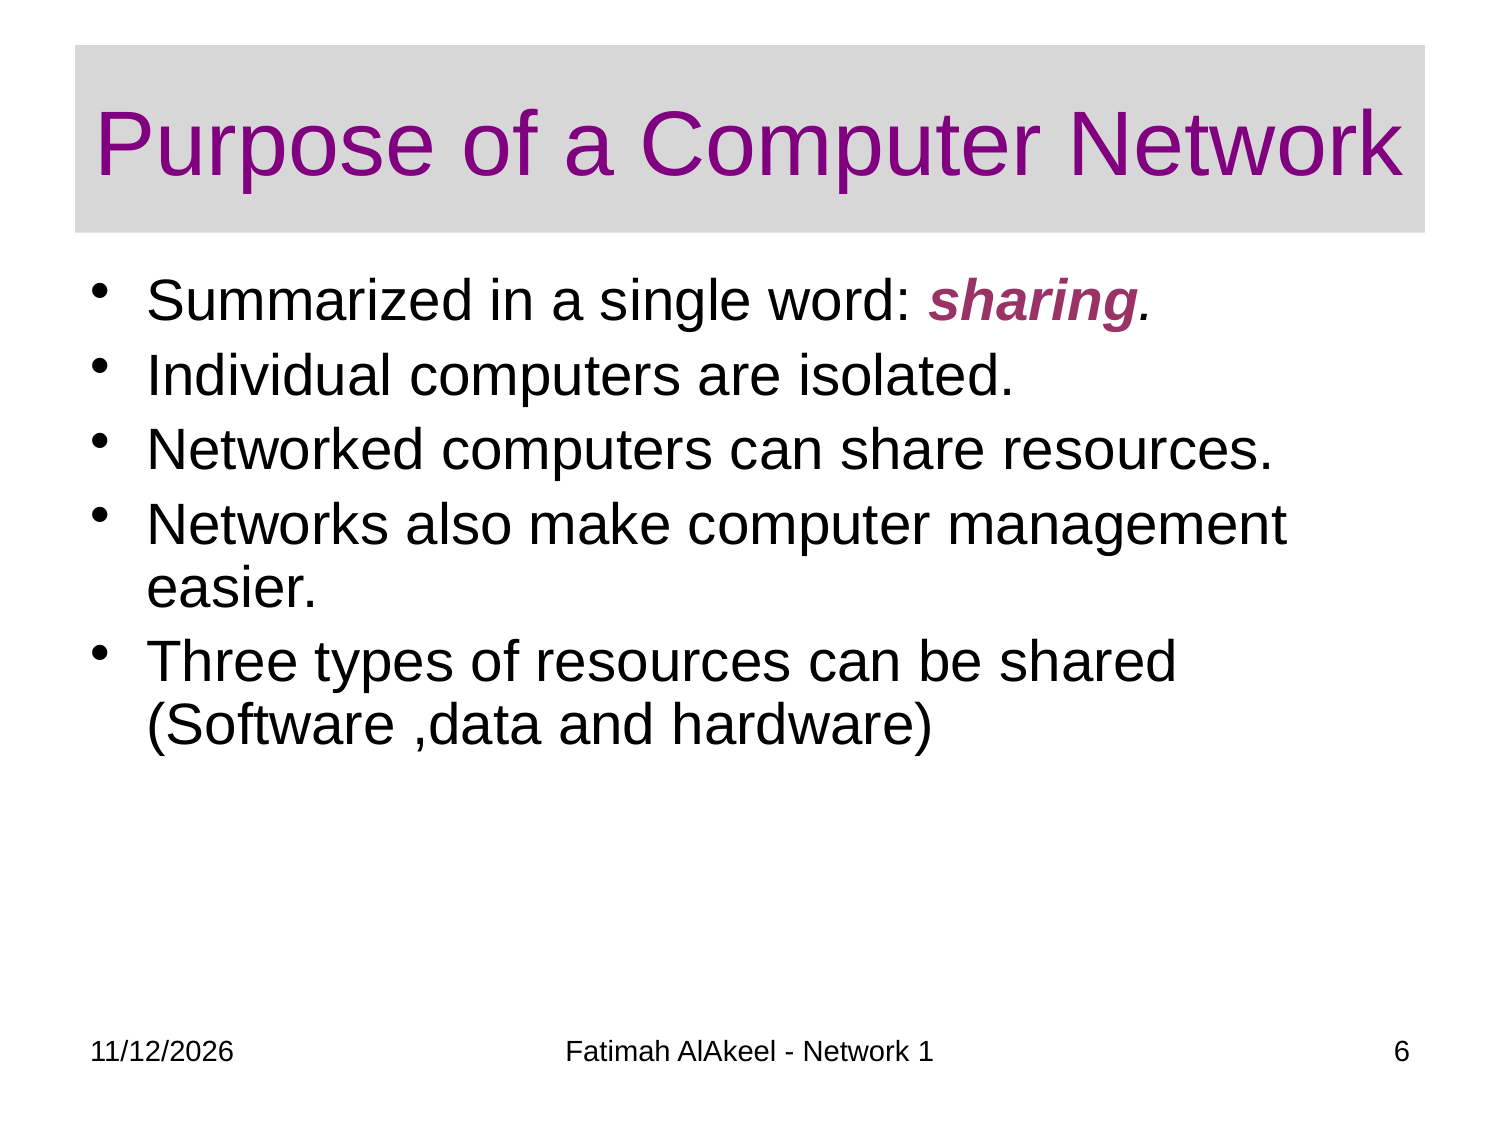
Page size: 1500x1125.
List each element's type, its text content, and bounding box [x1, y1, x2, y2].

slide_number 6 [1074, 1024, 1426, 1103]
title Purpose of a Computer Network [74, 44, 1426, 233]
list Summarized in a single word: sharing. Individual computers are isolated. Networked computers can share resources. Networks also make computer management easier. Three types of resources can be shared (Software ,data and hardware) [74, 262, 1426, 1006]
footer Fatimah AlAkeel - Network 1 [512, 1024, 988, 1103]
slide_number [74, 1024, 426, 1103]
